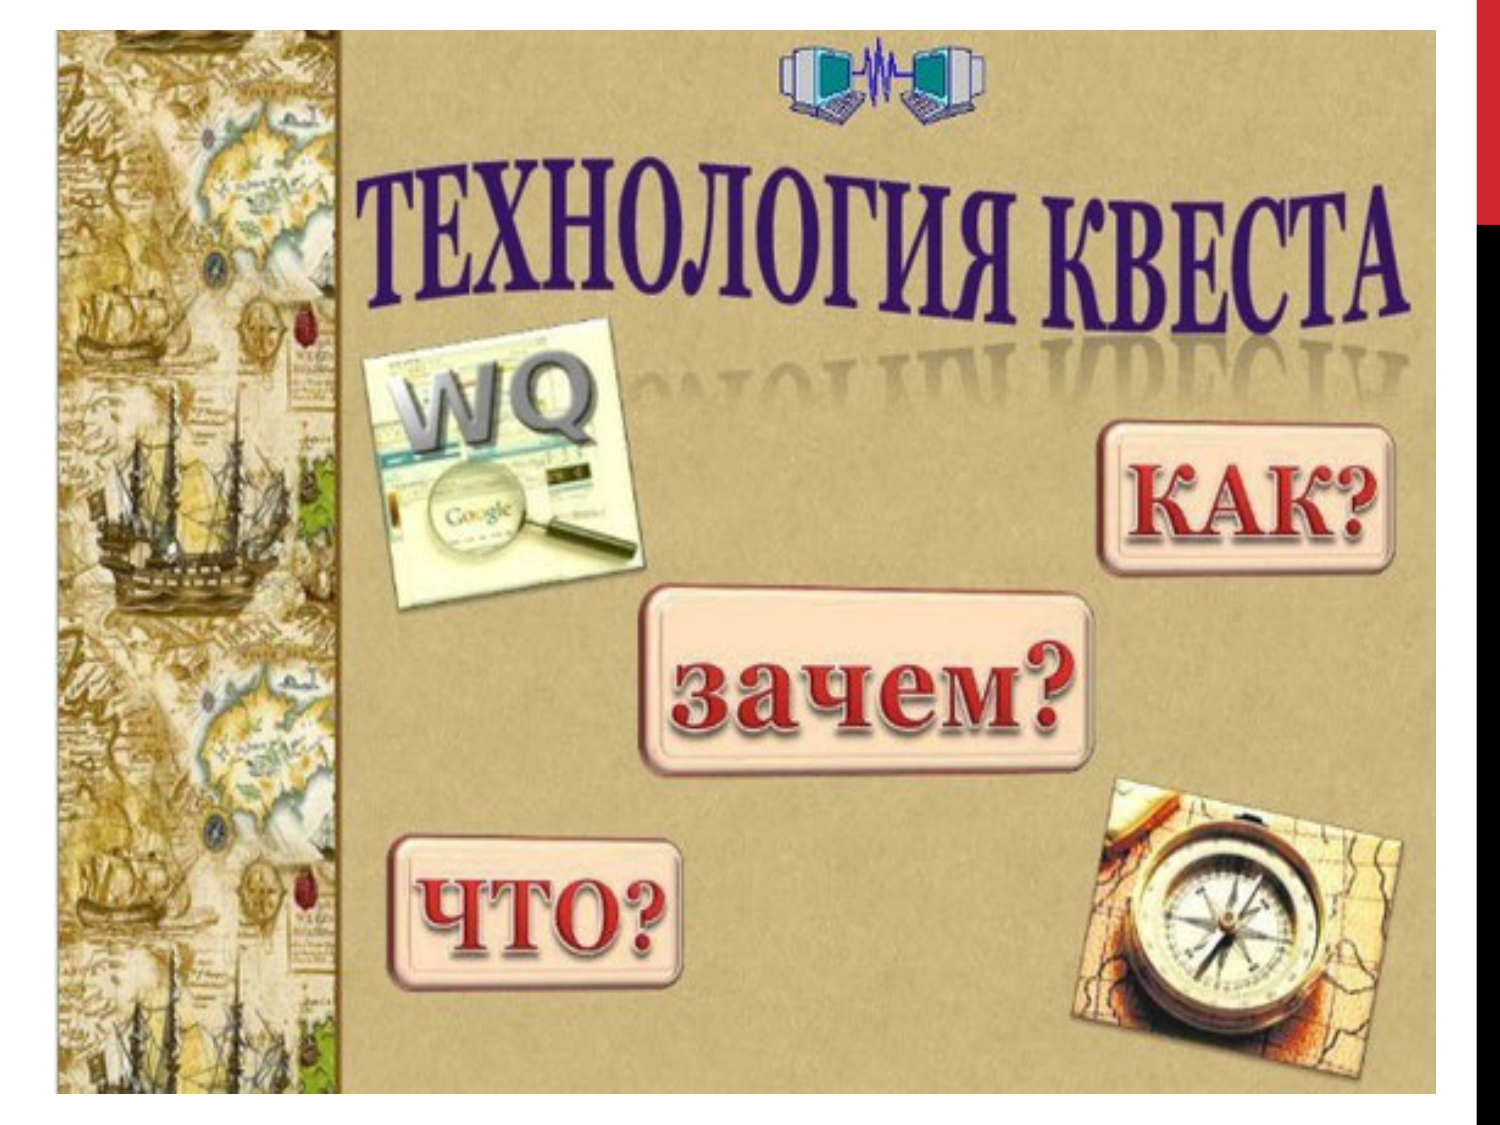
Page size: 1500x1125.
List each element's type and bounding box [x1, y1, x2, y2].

picture [52, 30, 1436, 1095]
